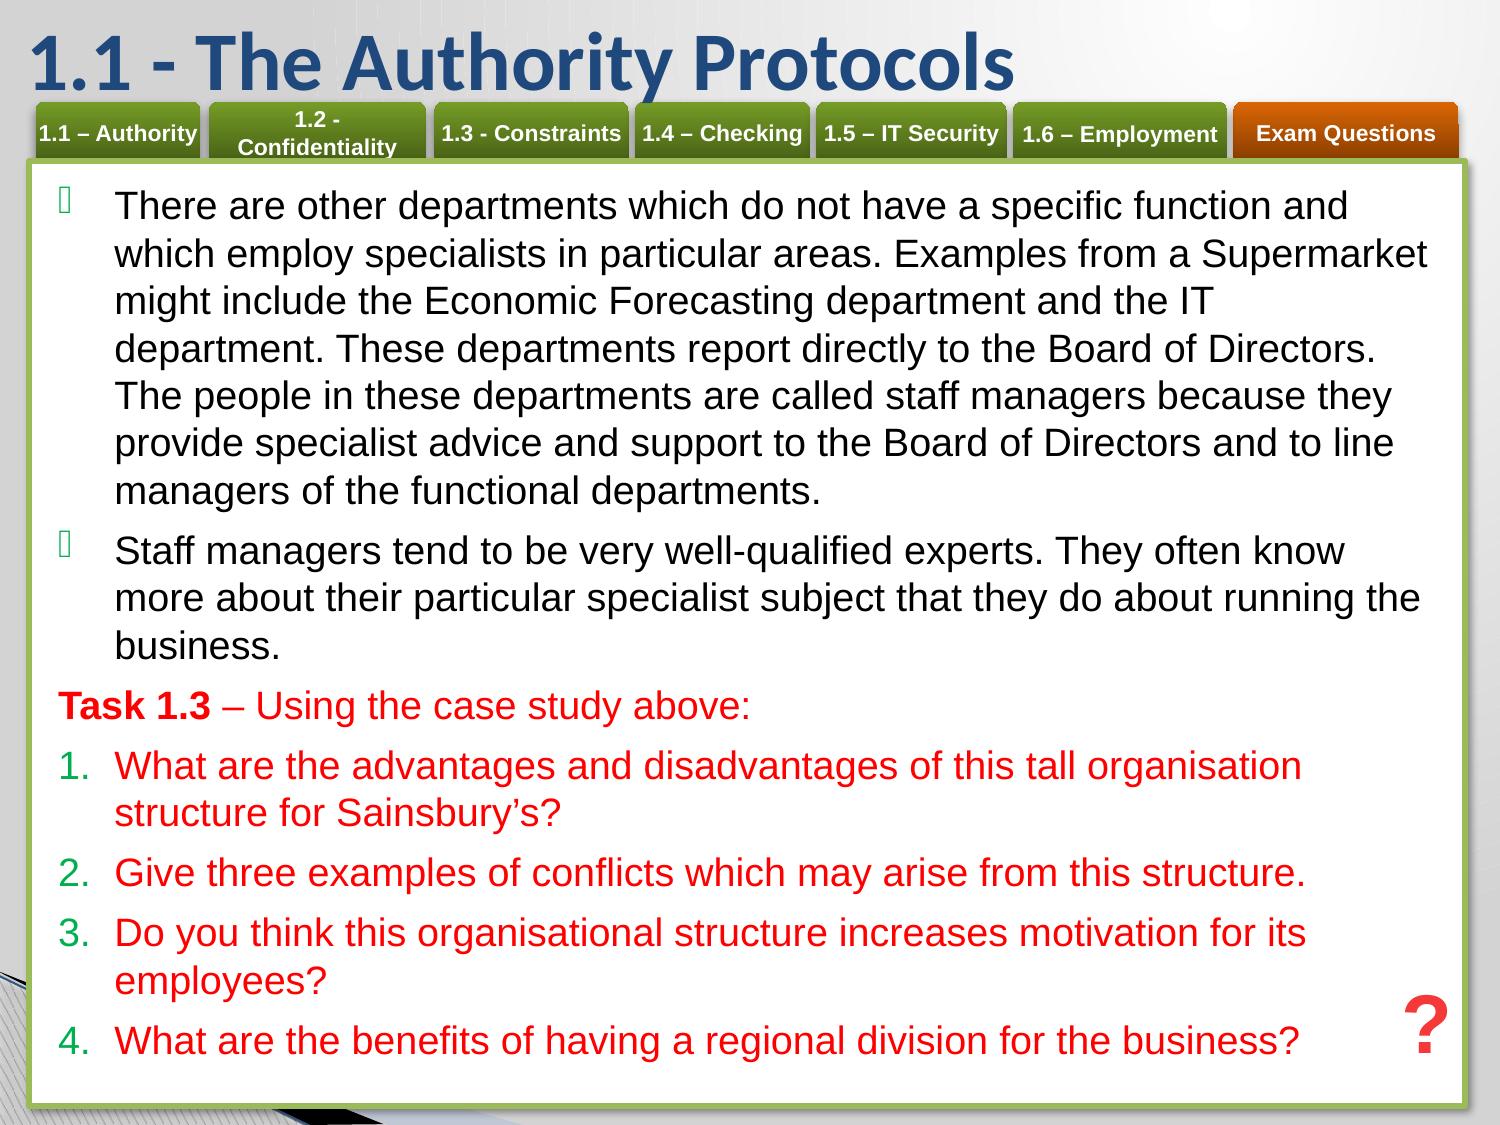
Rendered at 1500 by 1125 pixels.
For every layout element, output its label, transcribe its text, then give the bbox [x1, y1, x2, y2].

title 1.1 - The Authority Protocols [11, 11, 1465, 102]
text_box ? [1387, 962, 1447, 1078]
text_box There are other departments which do not have a specific function and which employ specialists in particular areas. Examples from a Supermarket might include the Economic Forecasting department and the IT department. These departments report directly to the Board of Directors. The people in these departments are called staff managers because they provide specialist advice and support to the Board of Directors and to line managers of the functional departments. Staff managers tend to be very well-qualified experts. They often know more about their particular specialist subject that they do about running the business. Task 1.3 – Using the case study above: What are the advantages and disadvantages of this tall organisation structure for Sainsbury’s? Give three examples of conflicts which may arise from this structure. Do you think this organisational structure increases motivation for its employees? What are the benefits of having a regional division for the business? [41, 172, 1447, 1070]
picture [281, 1114, 303, 1125]
